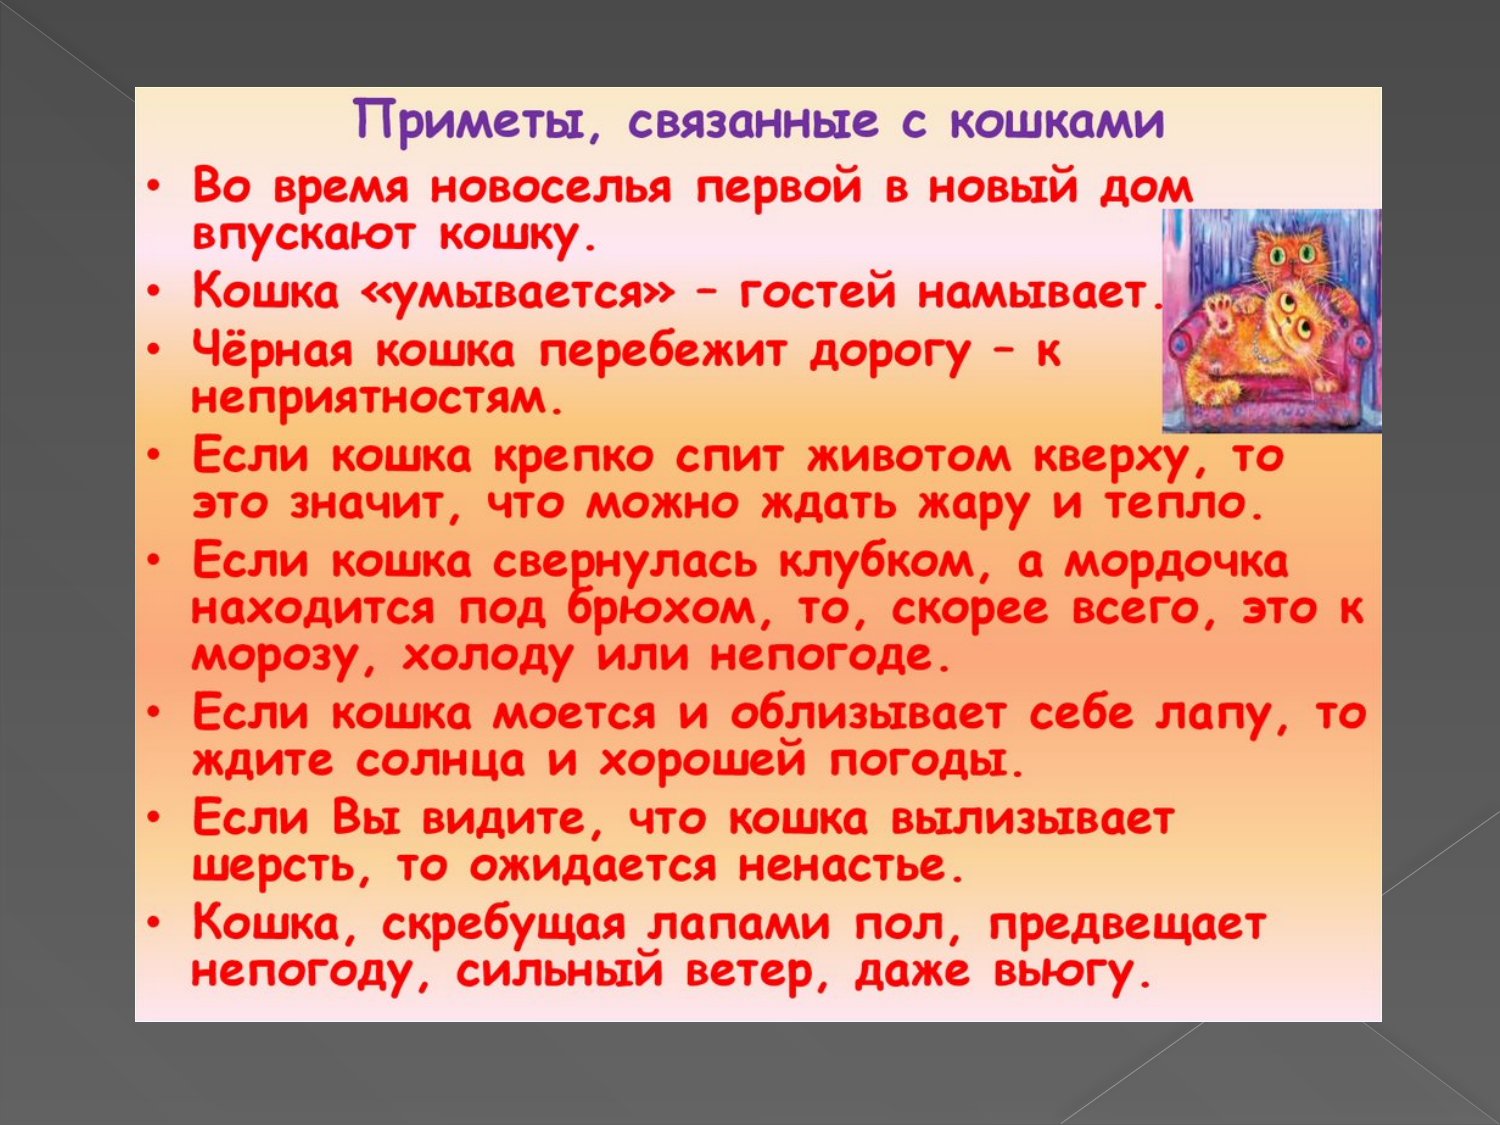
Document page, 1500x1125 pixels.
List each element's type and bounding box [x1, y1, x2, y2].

picture [135, 87, 1382, 1022]
